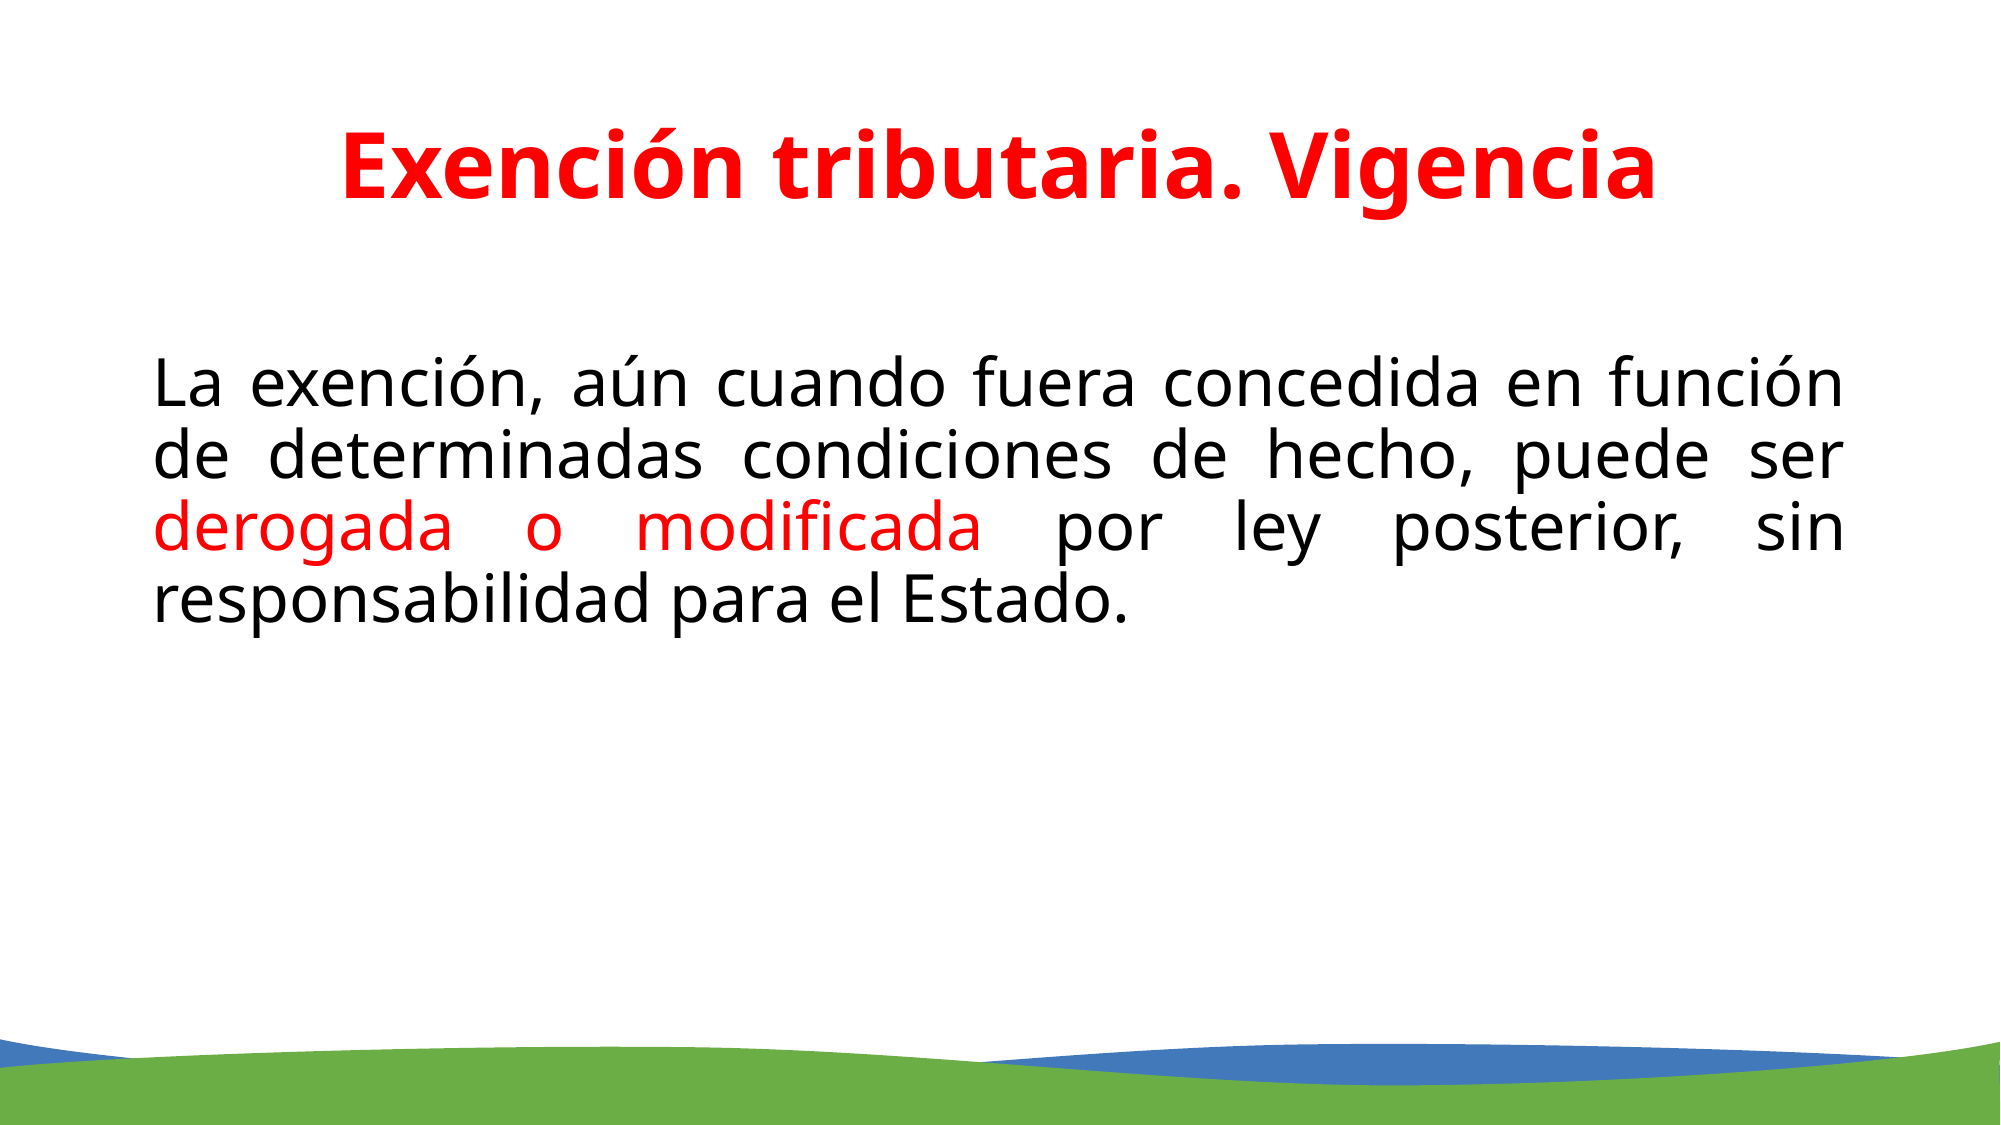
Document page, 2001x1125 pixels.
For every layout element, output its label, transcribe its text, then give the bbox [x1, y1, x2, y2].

list La exención, aún cuando fuera concedida en función de determinadas condiciones de hecho, puede ser derogada o modificada por ley posterior, sin responsabilidad para el Estado. [137, 341, 1863, 941]
title Exención tributaria. Vigencia [137, 59, 1863, 278]
